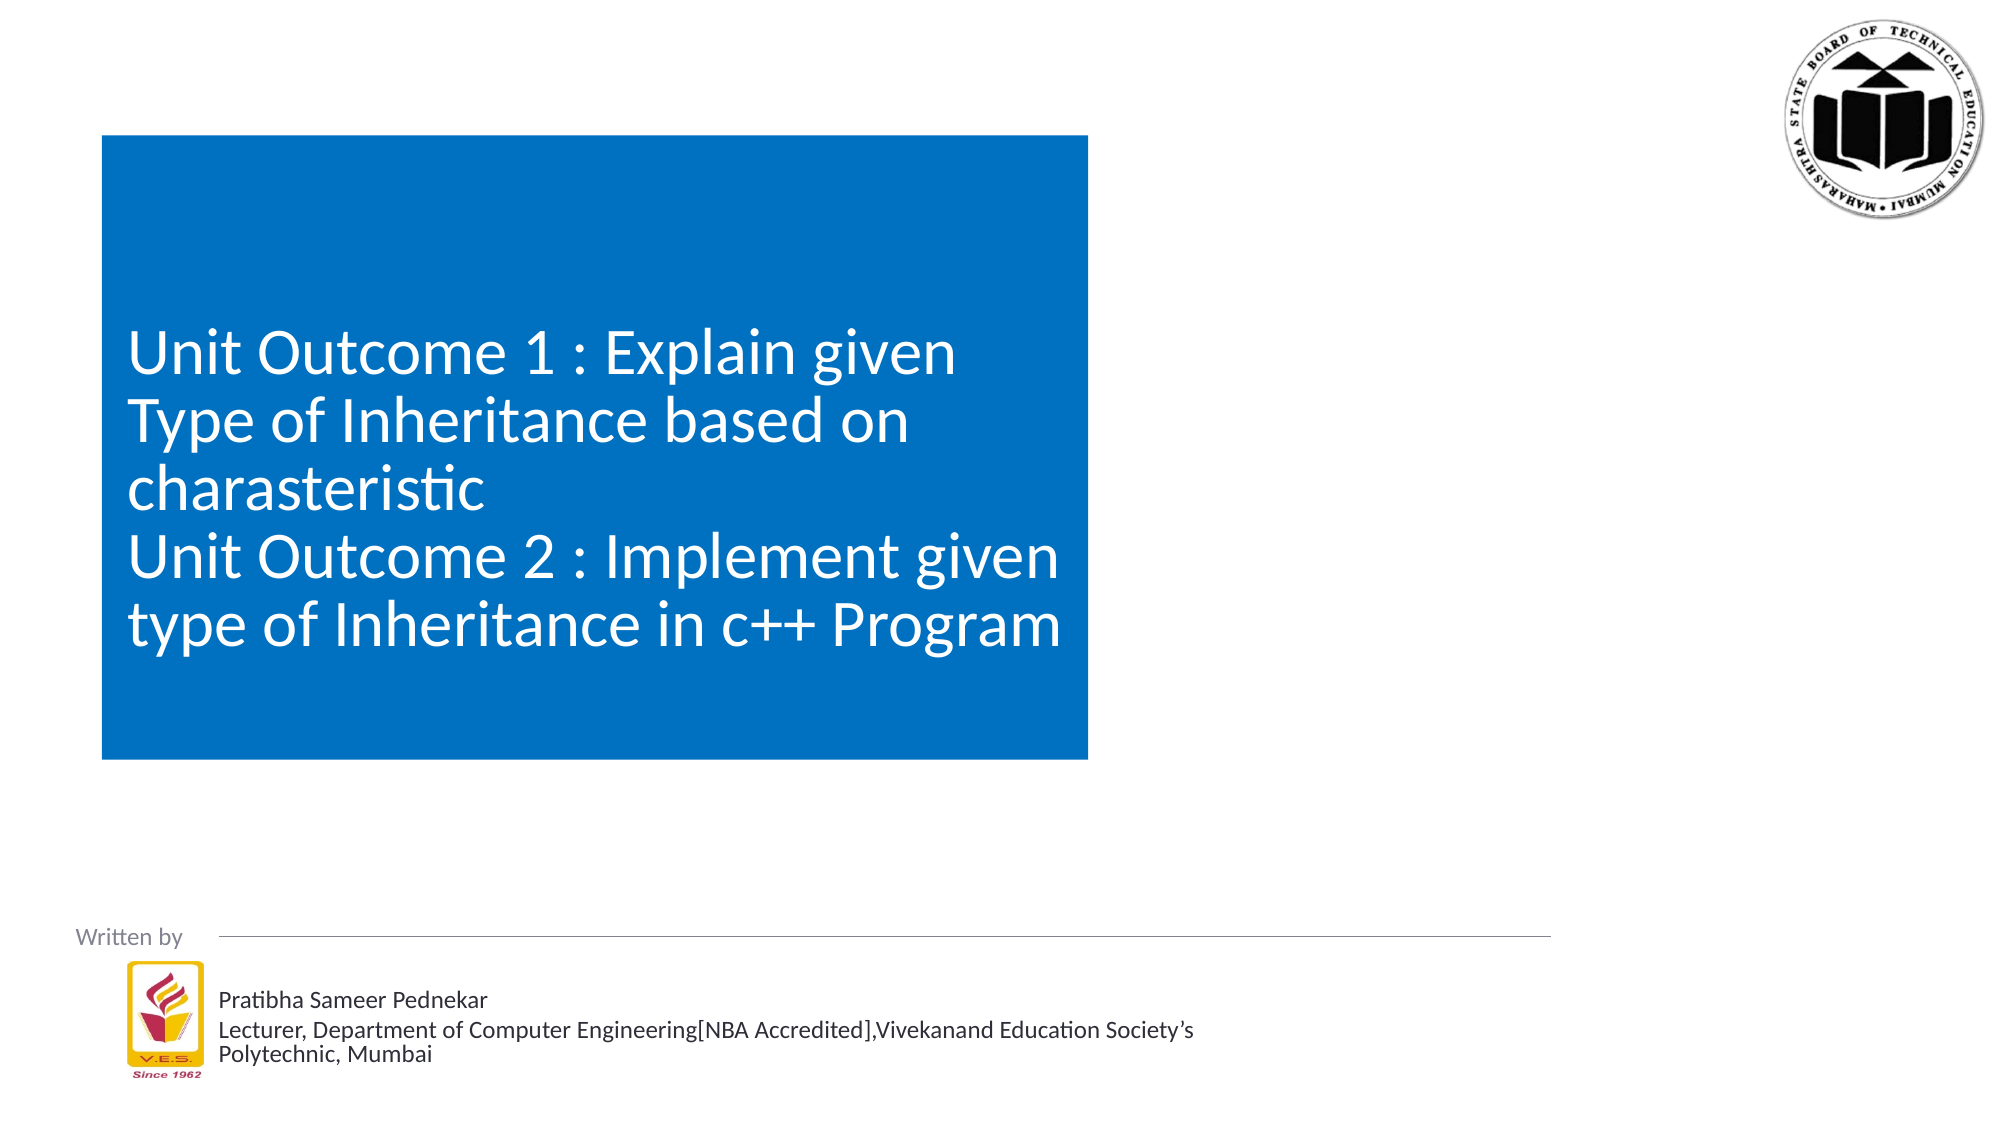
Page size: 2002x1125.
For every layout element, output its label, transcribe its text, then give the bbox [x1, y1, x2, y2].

title Unit Outcome 1 : Explain given Type of Inheritance based on charasteristic Unit Outcome 2 : Implement given type of Inheritance in c++ Program [127, 320, 1087, 482]
list Lecturer, Department of Computer Engineering[NBA Accredited],Vivekanand Education Society’s Polytechnic, Mumbai [218, 1019, 1226, 1050]
list Pratibha Sameer Pednekar [218, 987, 726, 1017]
picture [126, 961, 204, 1079]
picture [1764, 0, 2001, 237]
